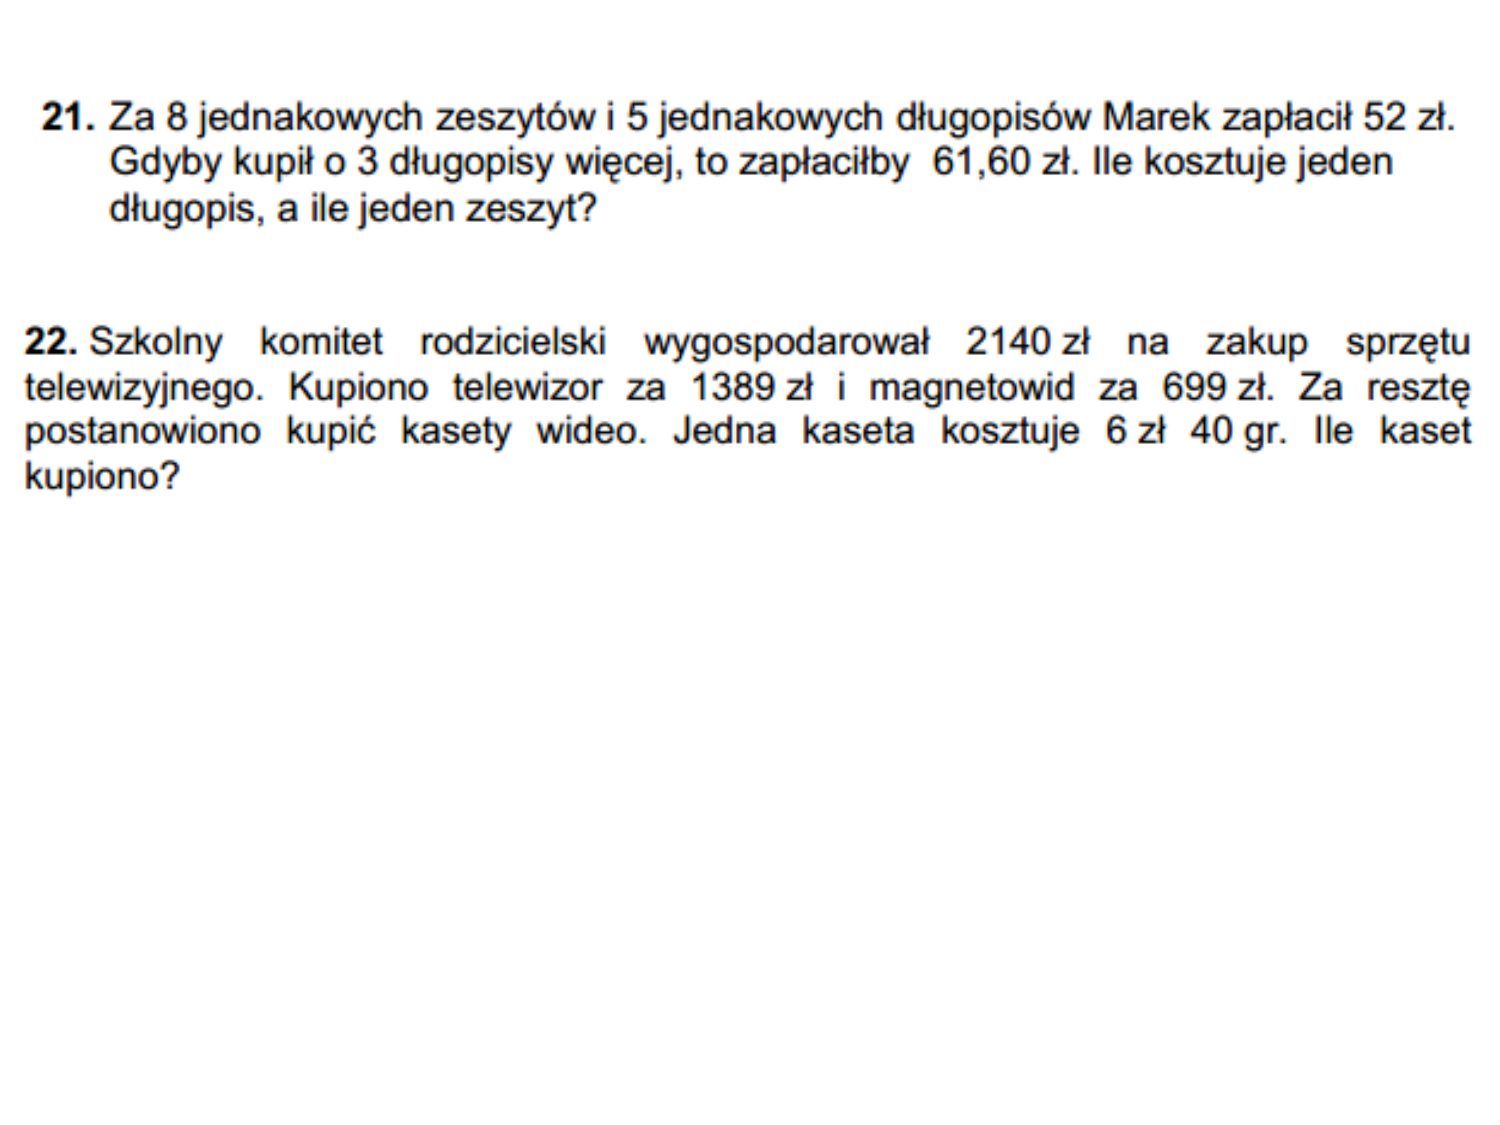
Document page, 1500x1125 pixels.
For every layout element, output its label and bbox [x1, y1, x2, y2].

picture [0, 74, 1486, 244]
picture [0, 290, 1496, 516]
